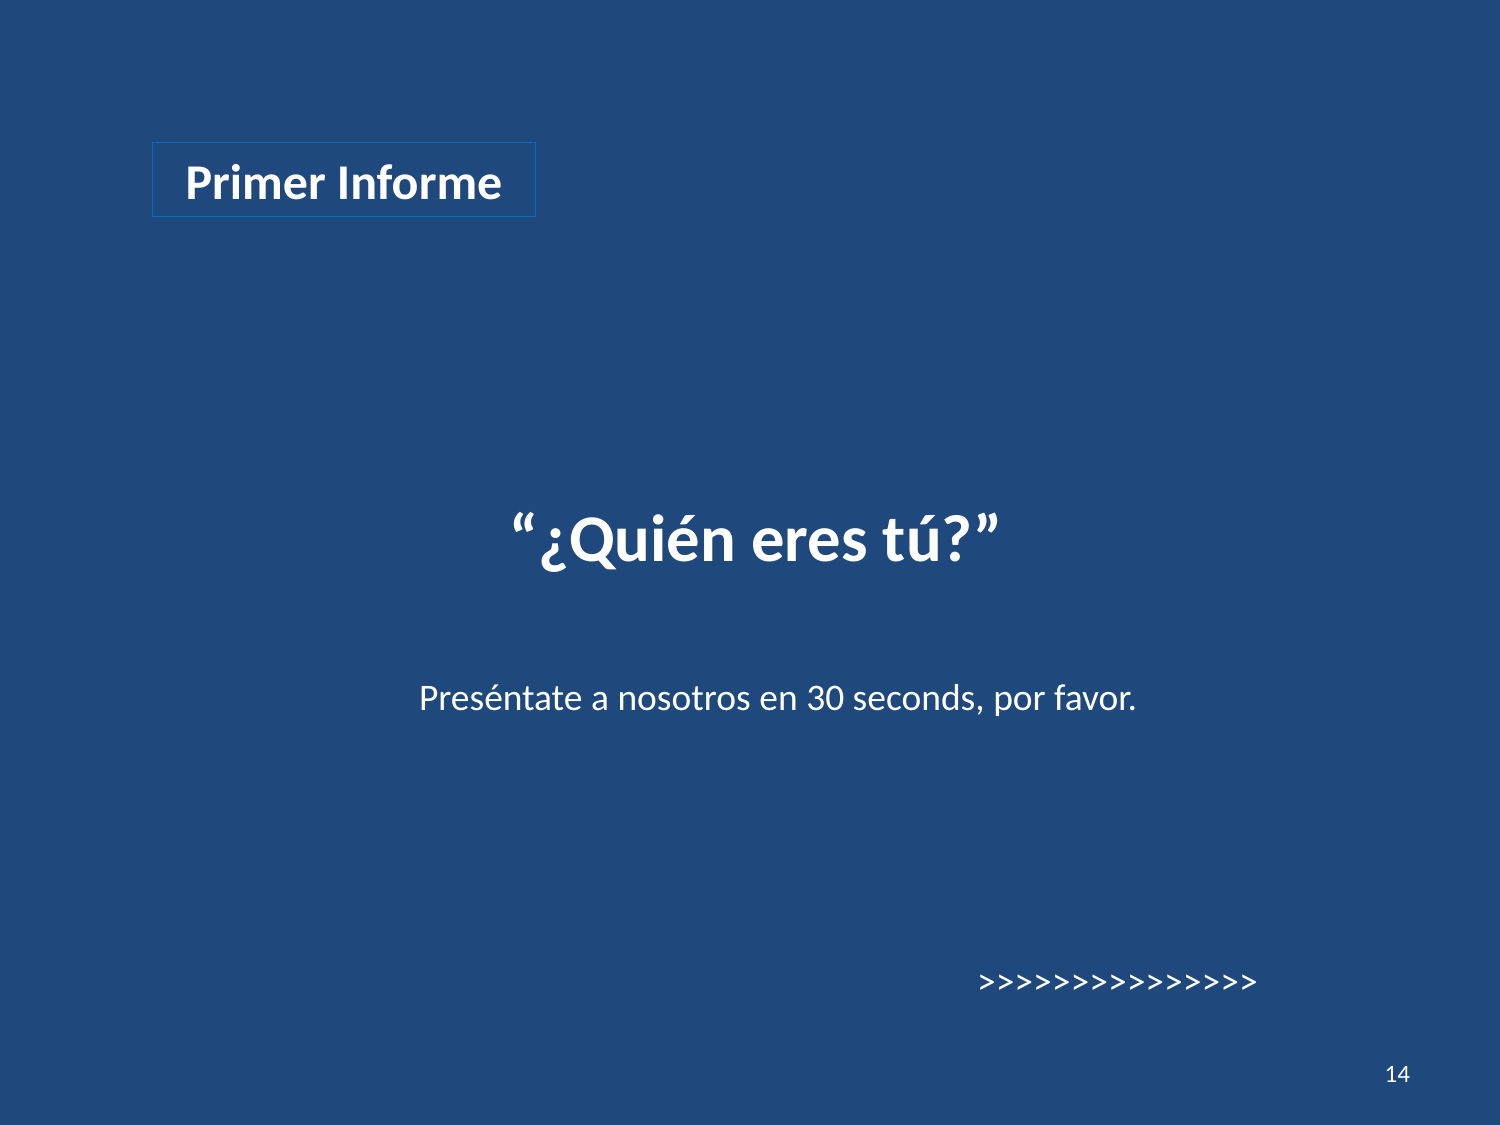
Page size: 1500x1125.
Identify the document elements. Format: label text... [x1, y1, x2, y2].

text_box Primer Informe [152, 142, 536, 217]
slide_number 14 [1074, 1042, 1425, 1103]
text_box “¿Quién eres tú?” [174, 487, 1338, 723]
text_box >>>>>>>>>>>>>>> [962, 949, 1338, 1010]
text_box Preséntate a nosotros en 30 seconds, por favor. [404, 665, 1154, 726]
